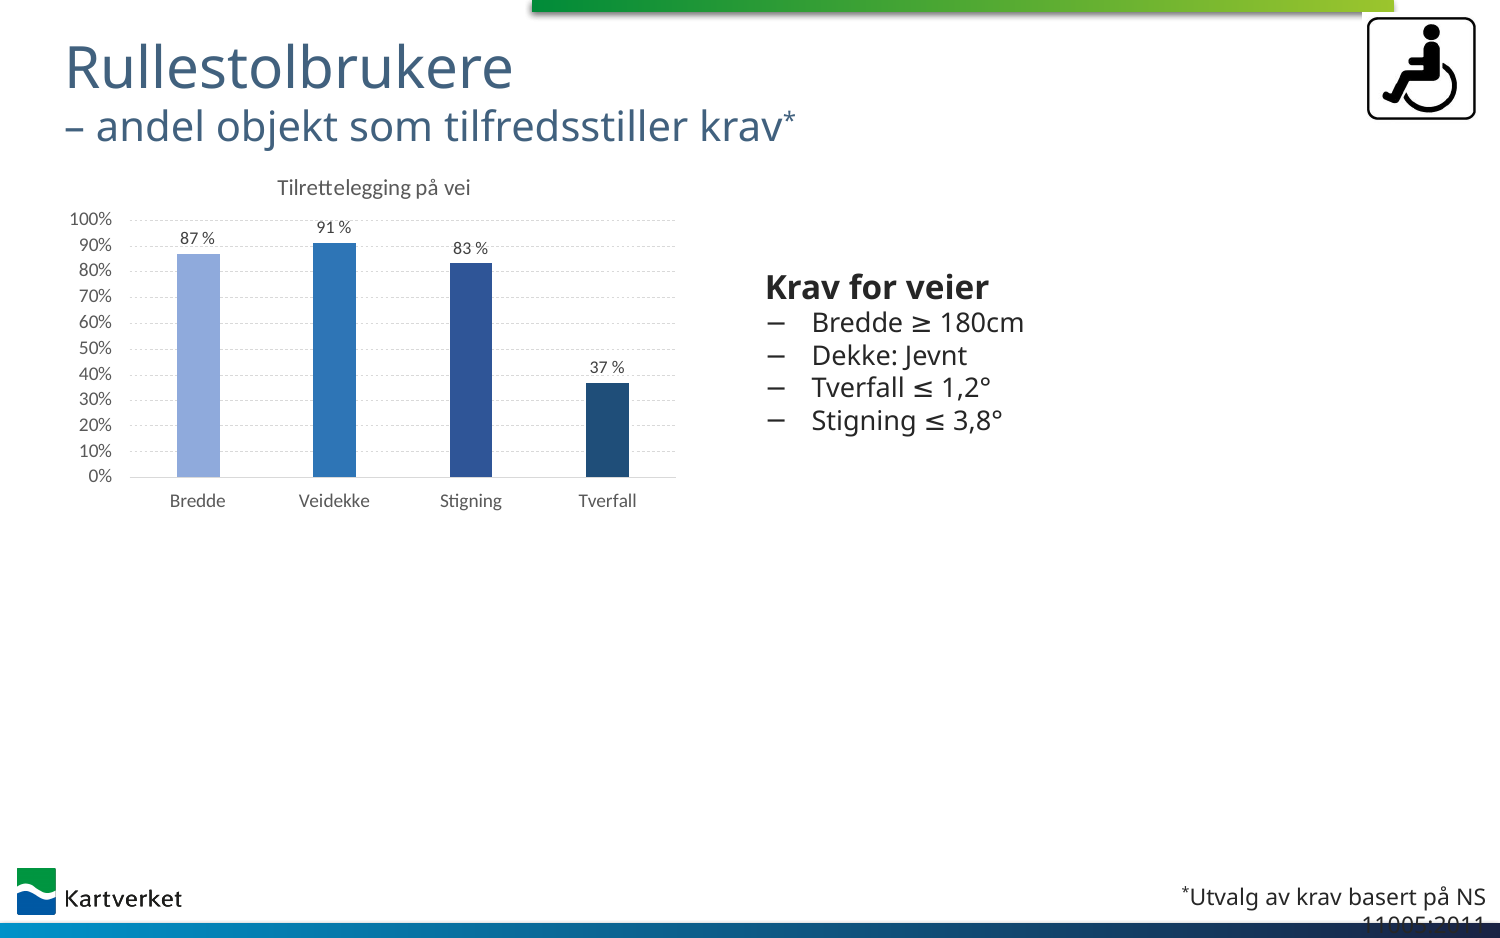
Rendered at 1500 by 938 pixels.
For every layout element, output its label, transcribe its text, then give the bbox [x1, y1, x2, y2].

picture [62, 166, 687, 519]
text_box *Utvalg av krav basert på NS 11005:2011 [1068, 873, 1500, 938]
text_box Rullestolbrukere – andel objekt som tilfredsstiller krav* [49, 25, 1431, 158]
text_box Krav for veier Bredde ≥ 180cm Dekke: Jevnt Tverfall ≤ 1,2° Stigning ≤ 3,8° [750, 258, 1234, 444]
picture [1362, 12, 1481, 126]
